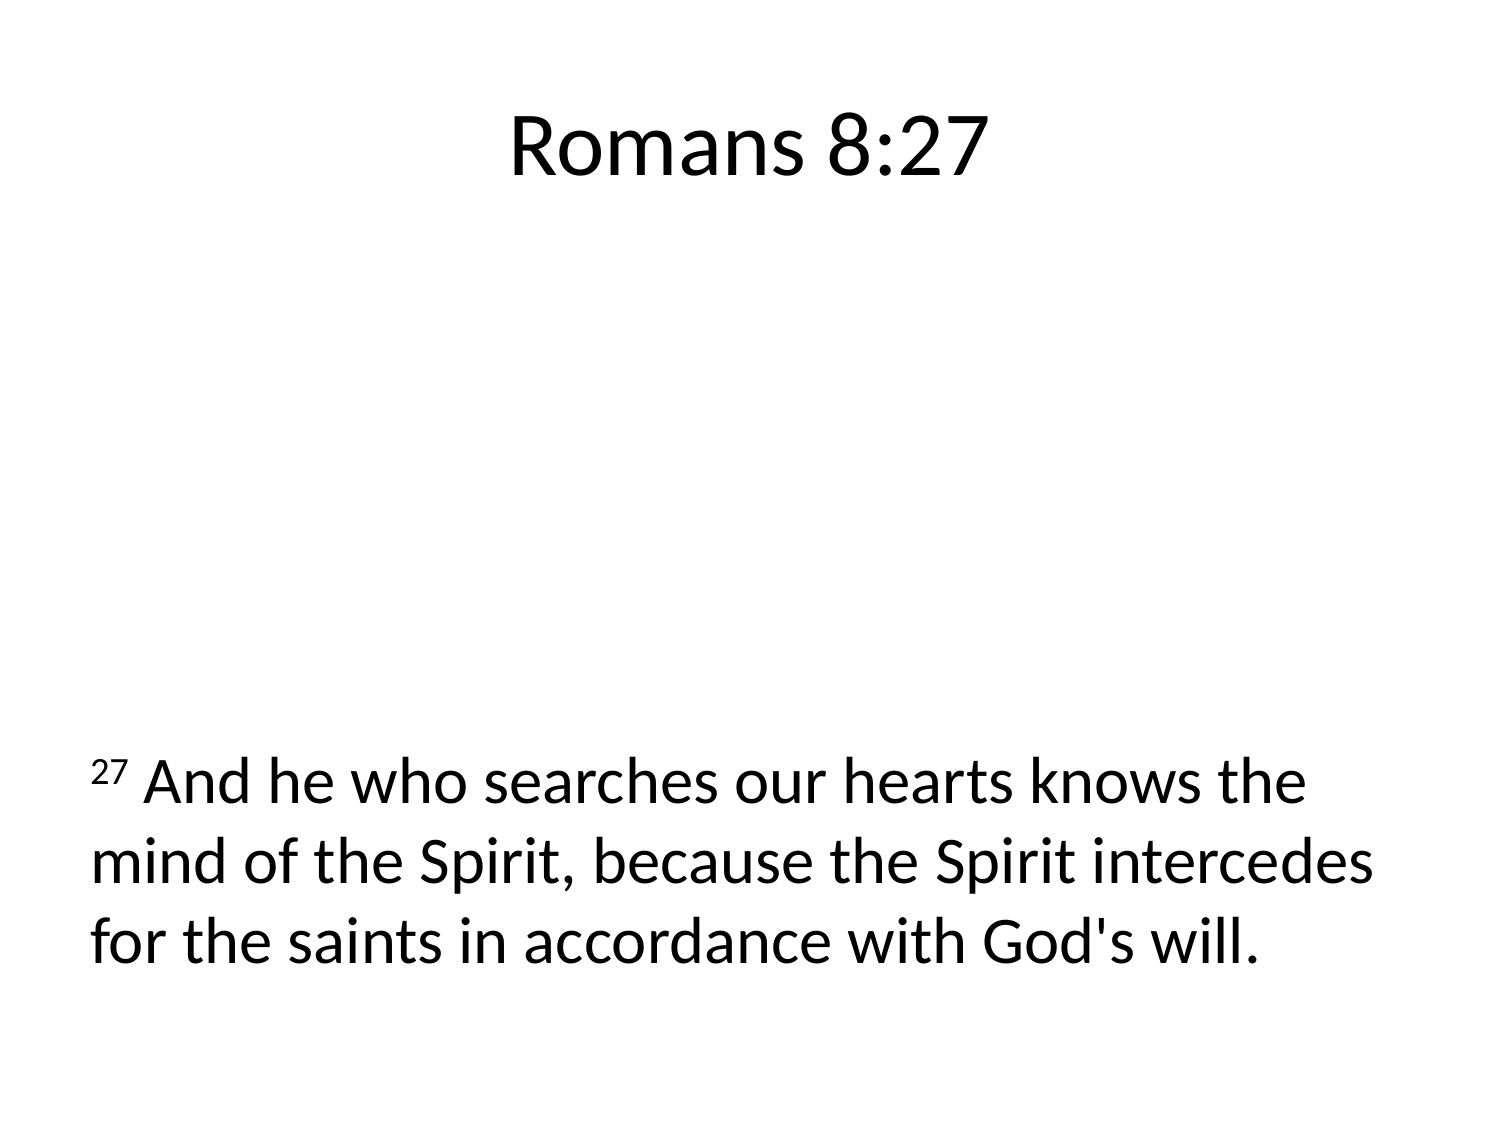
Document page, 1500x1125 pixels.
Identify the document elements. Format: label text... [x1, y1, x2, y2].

title Romans 8:27 [75, 45, 1425, 233]
list 27 And he who searches our hearts knows the mind of the Spirit, because the Spirit intercedes for the saints in accordance with God's will. [75, 262, 1425, 1005]
